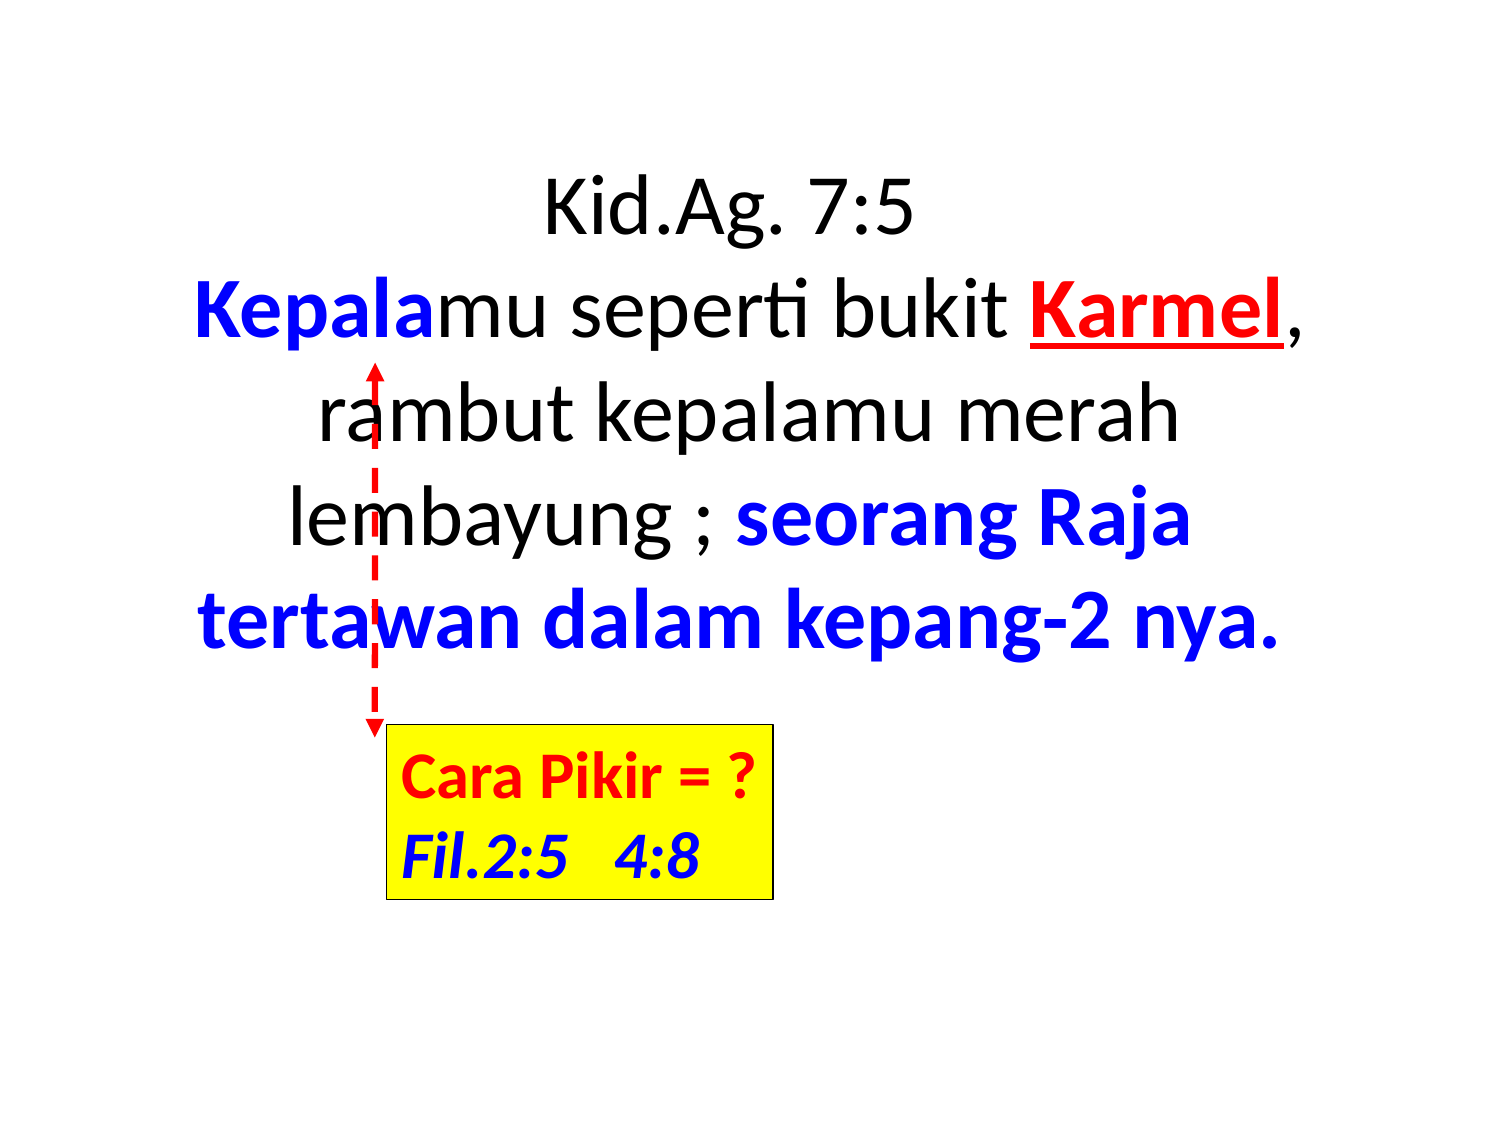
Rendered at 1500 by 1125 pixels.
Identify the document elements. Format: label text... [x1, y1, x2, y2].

title Kid.Ag. 7:5 Kepalamu seperti bukit Karmel, rambut kepalamu merah lembayung ; seorang Raja tertawan dalam kepang-2 nya. [87, 137, 1413, 780]
text_box Cara Pikir = ? Fil.2:5 4:8 [386, 724, 773, 900]
